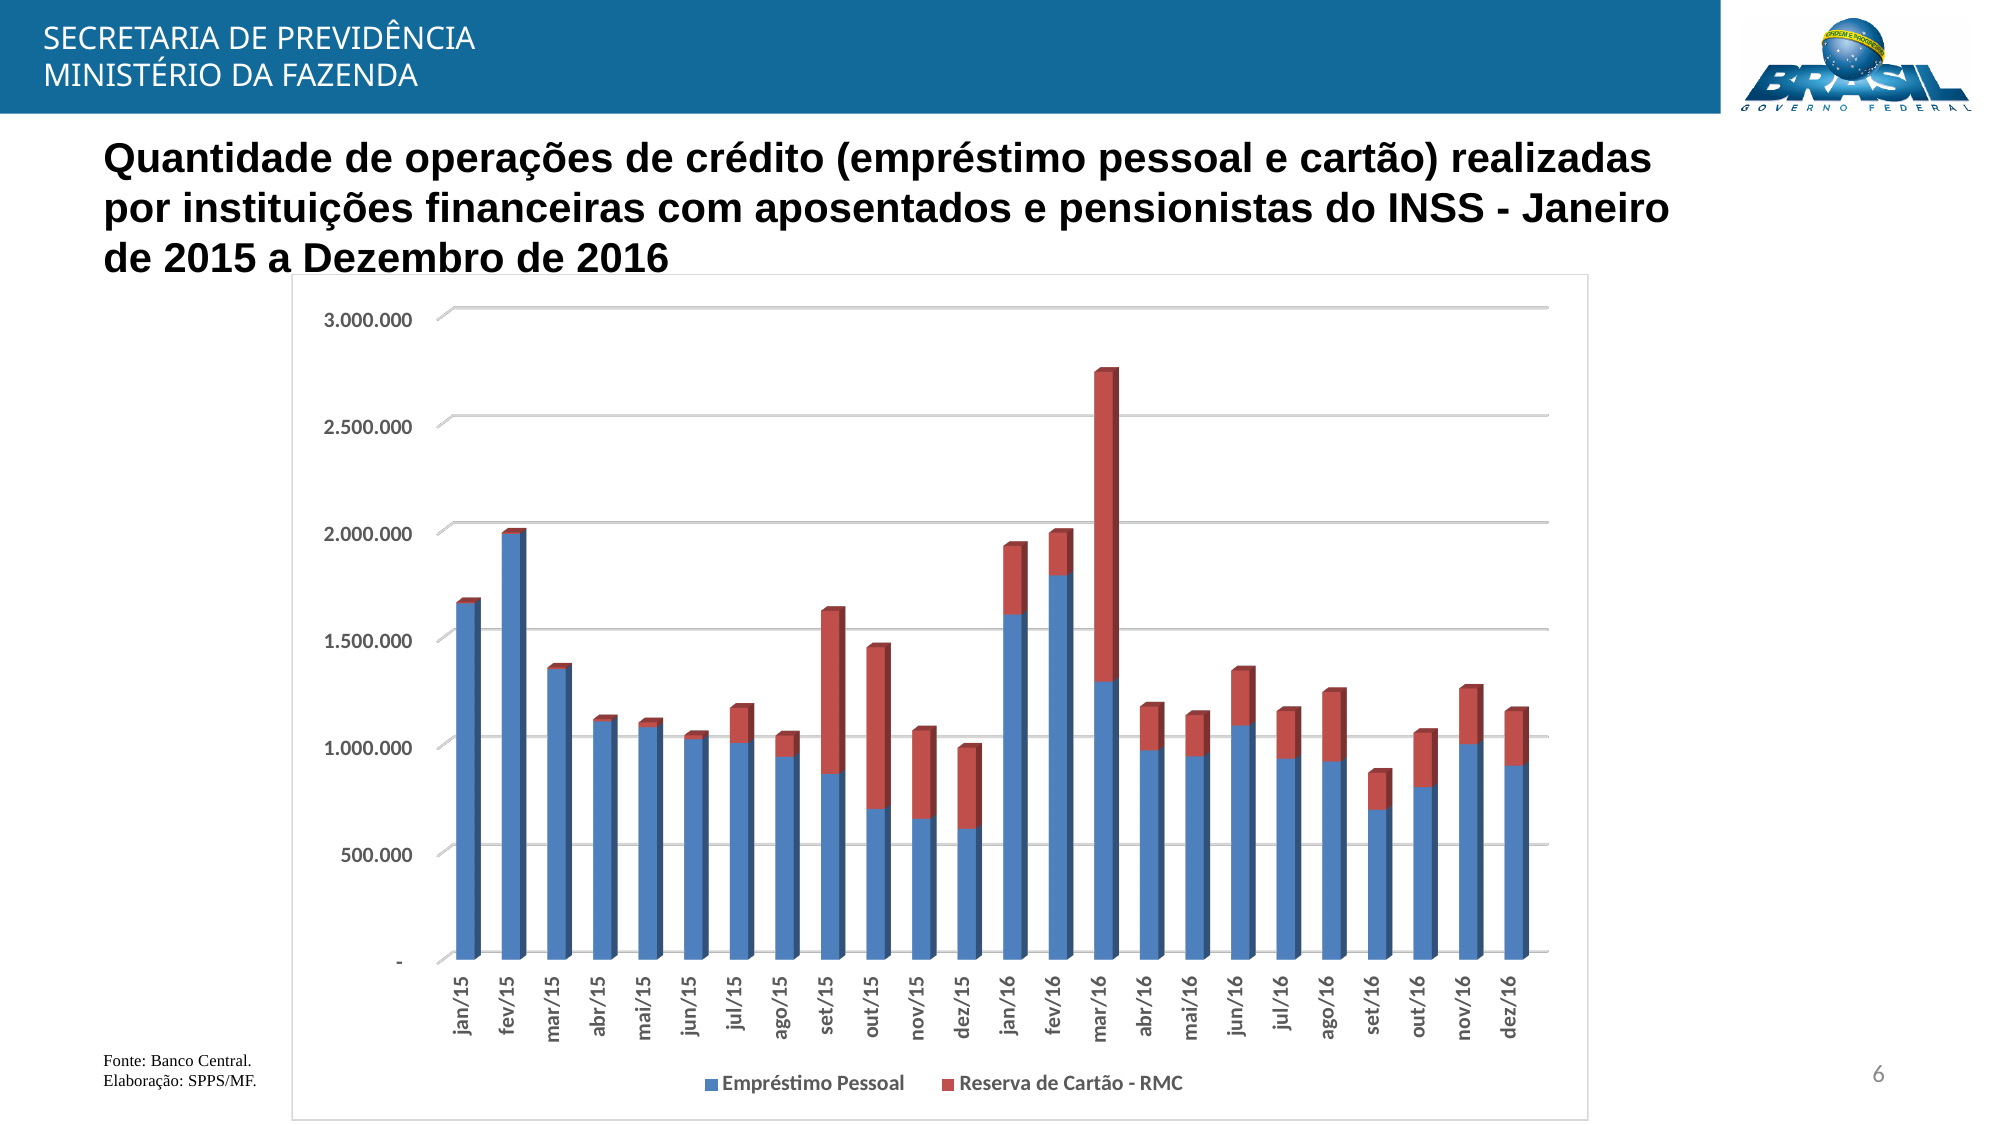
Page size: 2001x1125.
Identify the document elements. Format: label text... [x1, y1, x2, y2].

picture [1741, 18, 1972, 111]
text_box Quantidade de operações de crédito (empréstimo pessoal e cartão) realizadas por instituições financeiras com aposentados e pensionistas do INSS - Janeiro de 2015 a Dezembro de 2016 [88, 137, 1697, 275]
picture [290, 273, 1589, 1121]
text_box Fonte: Banco Central. Elaboração: SPPS/MF. [88, 1042, 285, 1098]
slide_number 6 [1594, 1042, 1900, 1103]
